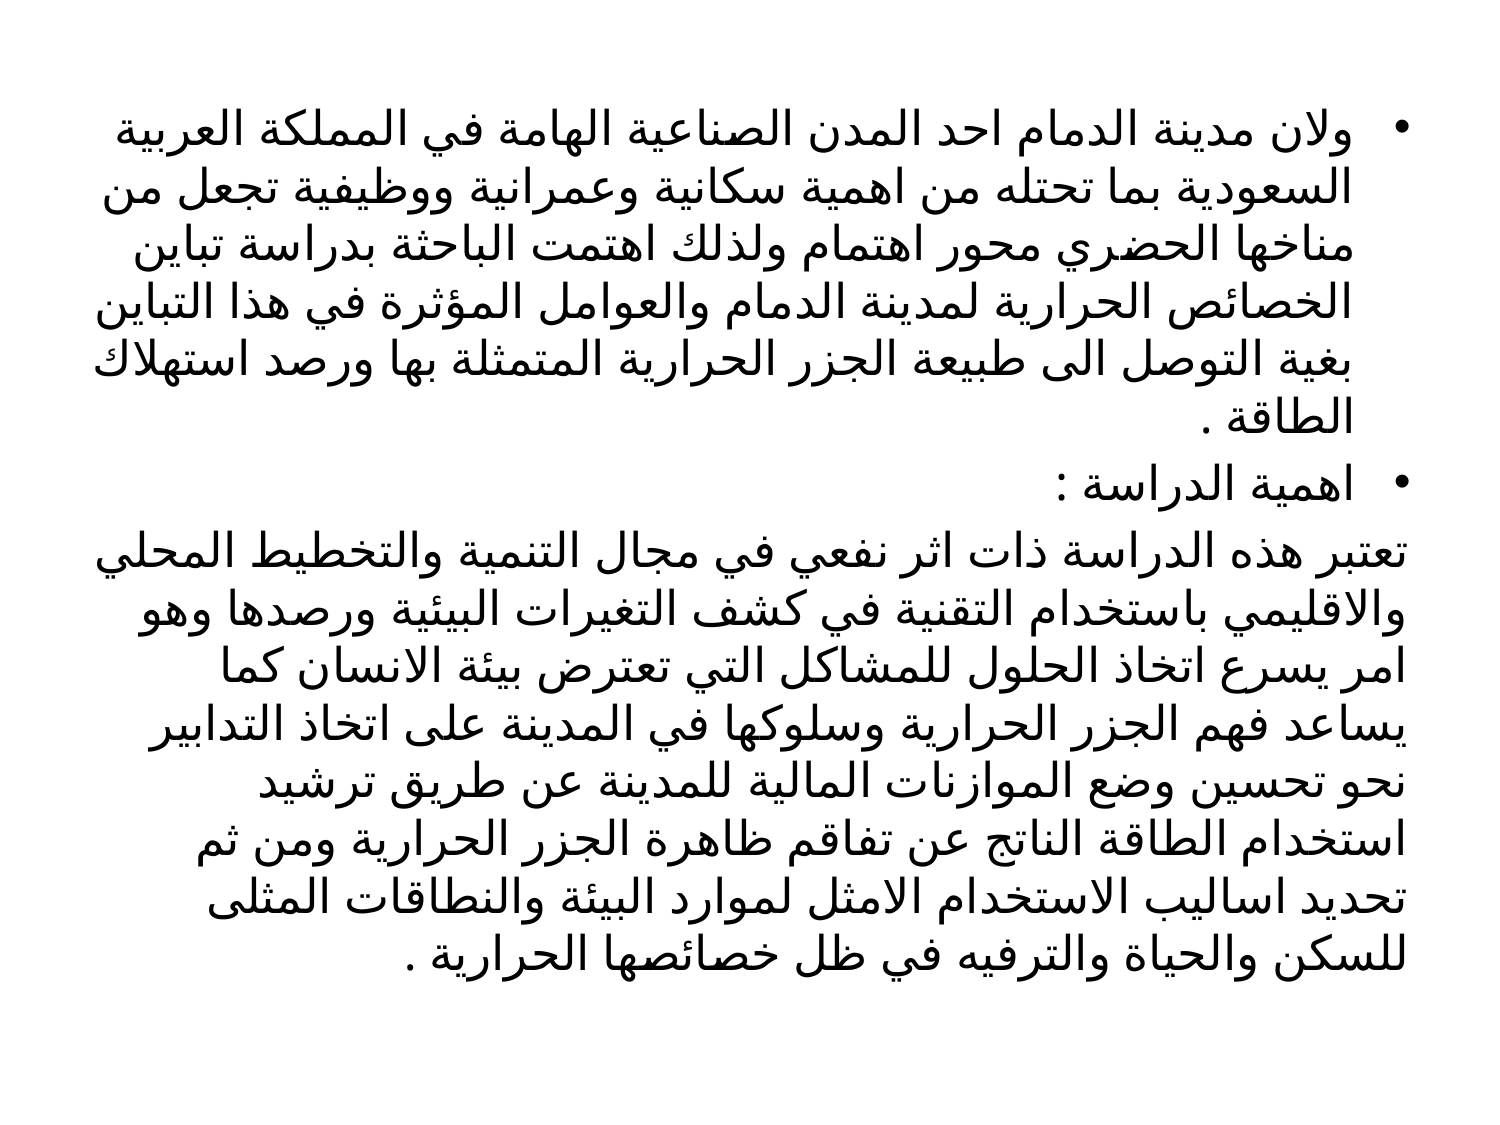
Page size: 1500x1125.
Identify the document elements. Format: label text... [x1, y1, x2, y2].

list ولان مدينة الدمام احد المدن الصناعية الهامة في المملكة العربية السعودية بما تحتله من اهمية سكانية وعمرانية ووظيفية تجعل من مناخها الحضري محور اهتمام ولذلك اهتمت الباحثة بدراسة تباين الخصائص الحرارية لمدينة الدمام والعوامل المؤثرة في هذا التباين بغية التوصل الى طبيعة الجزر الحرارية المتمثلة بها ورصد استهلاك الطاقة . اهمية الدراسة : تعتبر هذه الدراسة ذات اثر نفعي في مجال التنمية والتخطيط المحلي والاقليمي باستخدام التقنية في كشف التغيرات البيئية ورصدها وهو امر يسرع اتخاذ الحلول للمشاكل التي تعترض بيئة الانسان كما يساعد فهم الجزر الحرارية وسلوكها في المدينة على اتخاذ التدابير نحو تحسين وضع الموازنات المالية للمدينة عن طريق ترشيد استخدام الطاقة الناتج عن تفاقم ظاهرة الجزر الحرارية ومن ثم تحديد اساليب الاستخدام الامثل لموارد البيئة والنطاقات المثلى للسكن والحياة والترفيه في ظل خصائصها الحرارية . [75, 90, 1425, 1005]
